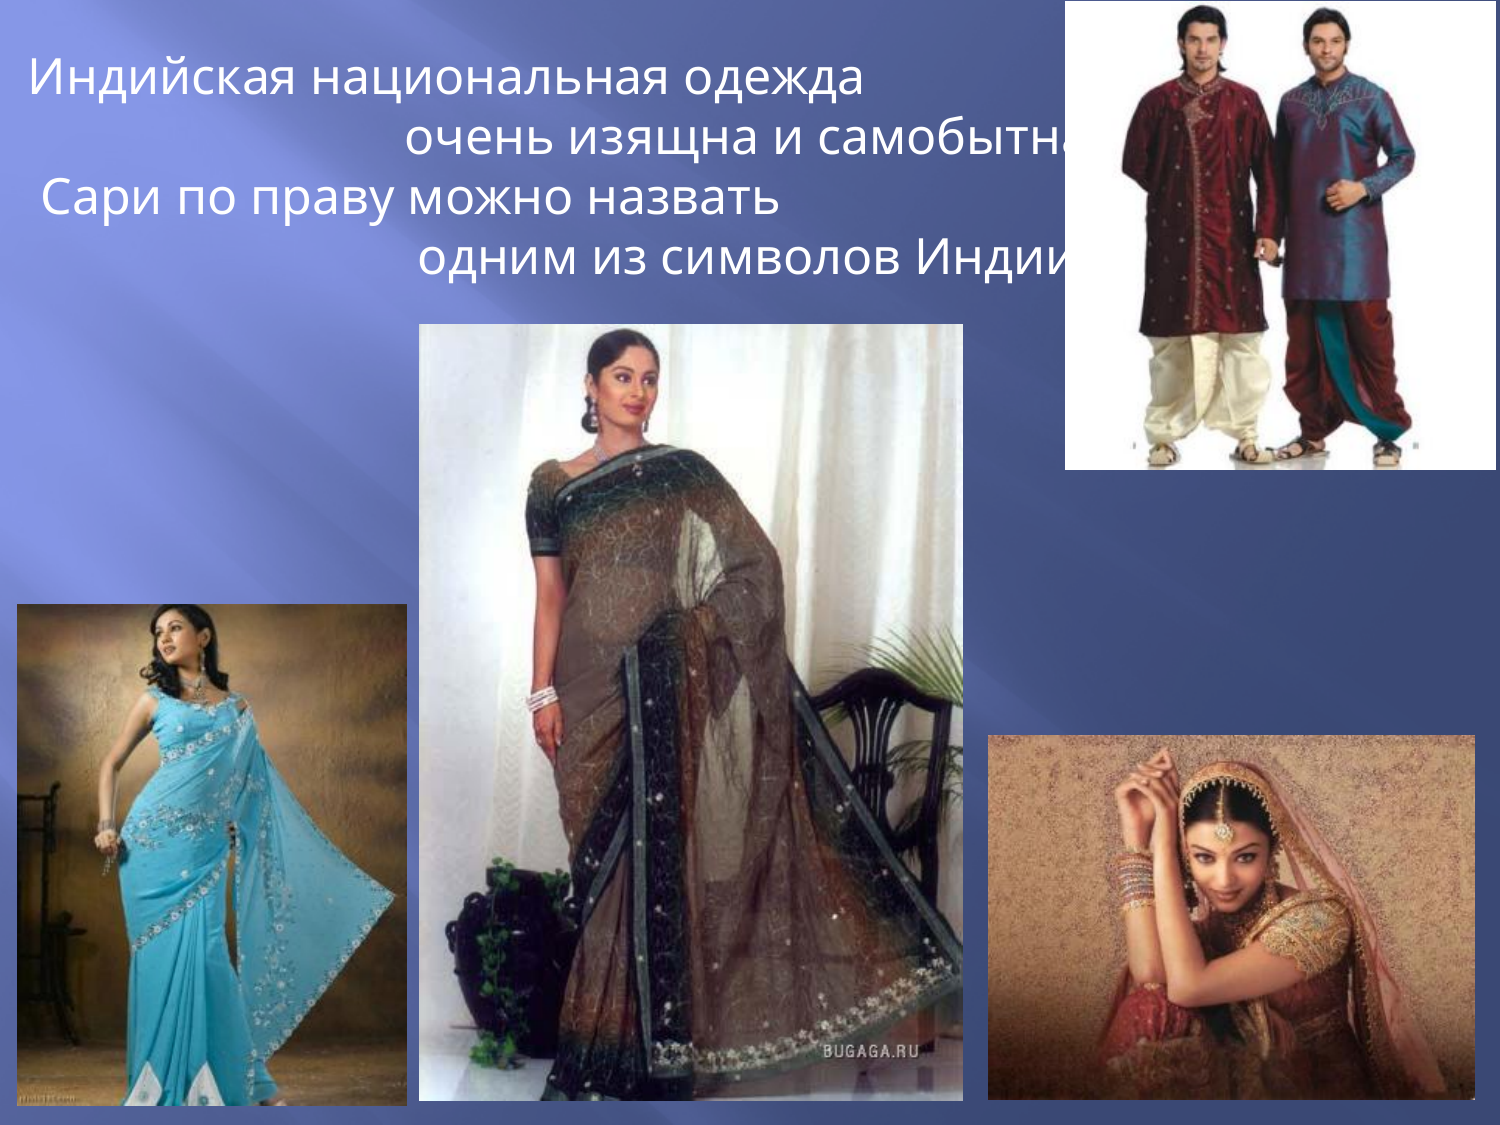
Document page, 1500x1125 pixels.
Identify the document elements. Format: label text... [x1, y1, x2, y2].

picture [1065, 1, 1496, 470]
picture [988, 735, 1475, 1101]
picture [17, 604, 407, 1107]
picture [418, 324, 963, 1102]
text_box Индийская национальная одежда очень изящна и самобытна. Сари по праву можно назвать одним из символов Индии. [13, 36, 1065, 292]
